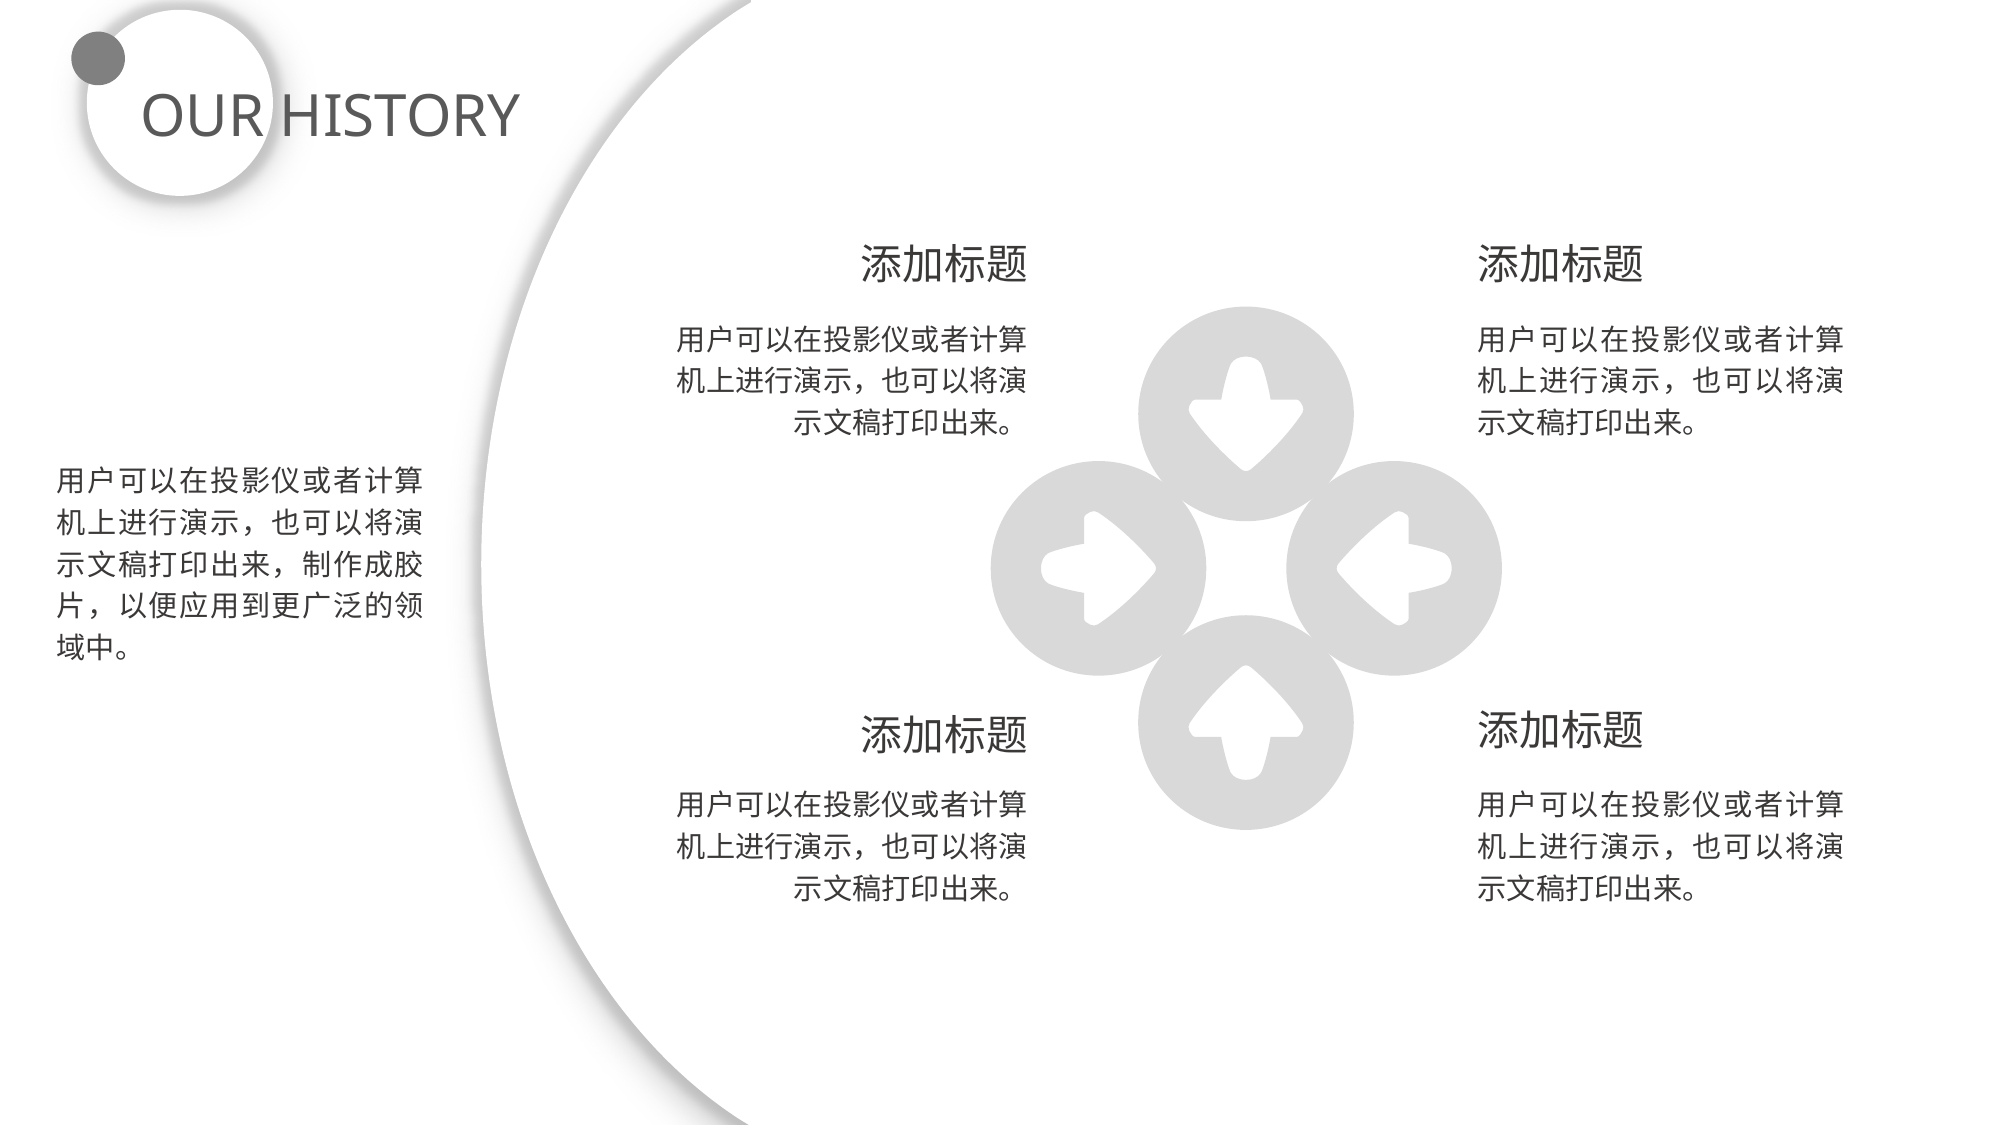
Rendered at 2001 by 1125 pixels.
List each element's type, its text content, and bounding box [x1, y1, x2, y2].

text_box [480, 0, 2000, 1125]
text_box 用户可以在投影仪或者计算机上进行演示，也可以将演示文稿打印出来，制作成胶片，以便应用到更广泛的领域中。 [41, 447, 440, 672]
text_box OUR HISTORY [275, 78, 608, 149]
text_box 用户可以在投影仪或者计算机上进行演示，也可以将演示文稿打印出来。 [645, 306, 990, 447]
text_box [990, 306, 1503, 830]
text_box 用户可以在投影仪或者计算机上进行演示，也可以将演示文稿打印出来。 [645, 772, 1043, 913]
text_box 用户可以在投影仪或者计算机上进行演示，也可以将演示文稿打印出来。 [1503, 306, 1861, 447]
text_box 用户可以在投影仪或者计算机上进行演示，也可以将演示文稿打印出来。 [1462, 772, 1861, 913]
text_box 添加标题 [804, 701, 990, 767]
text_box 添加标题 [1462, 230, 1702, 296]
text_box 添加标题 [804, 230, 1043, 296]
text_box 添加标题 [1503, 696, 1702, 762]
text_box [61, 3, 275, 190]
